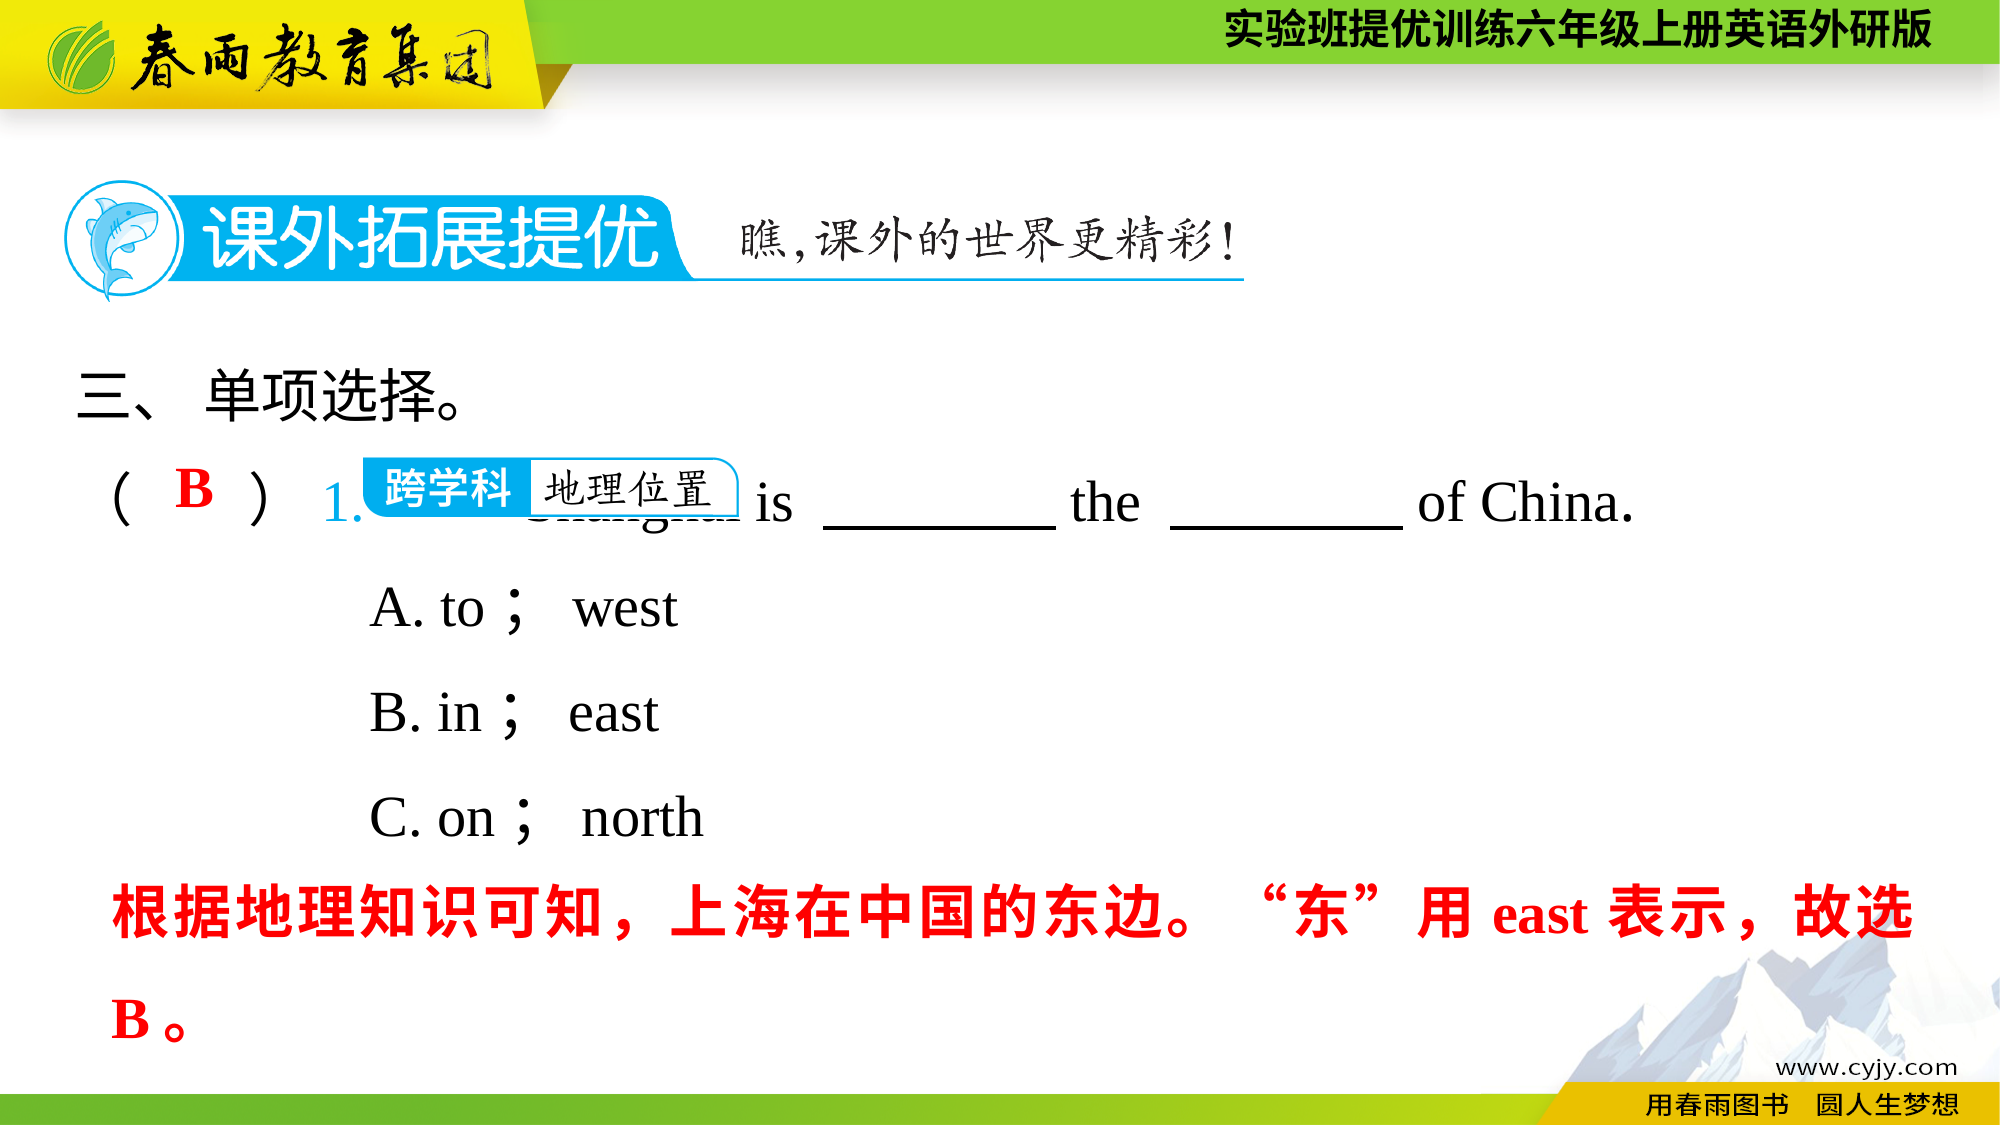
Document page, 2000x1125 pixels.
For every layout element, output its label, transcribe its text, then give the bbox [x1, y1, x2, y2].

text_box 根据地理知识可知，上海在中国的东边。“东”用east表示，故选B。 [96, 832, 1944, 1058]
picture [0, 0, 2000, 1125]
text_box B [160, 441, 244, 527]
list 三、 单项选择。 （ ）1. Shanghai is the of China. A. to；west B. in；east C. on；north [59, 316, 1944, 848]
